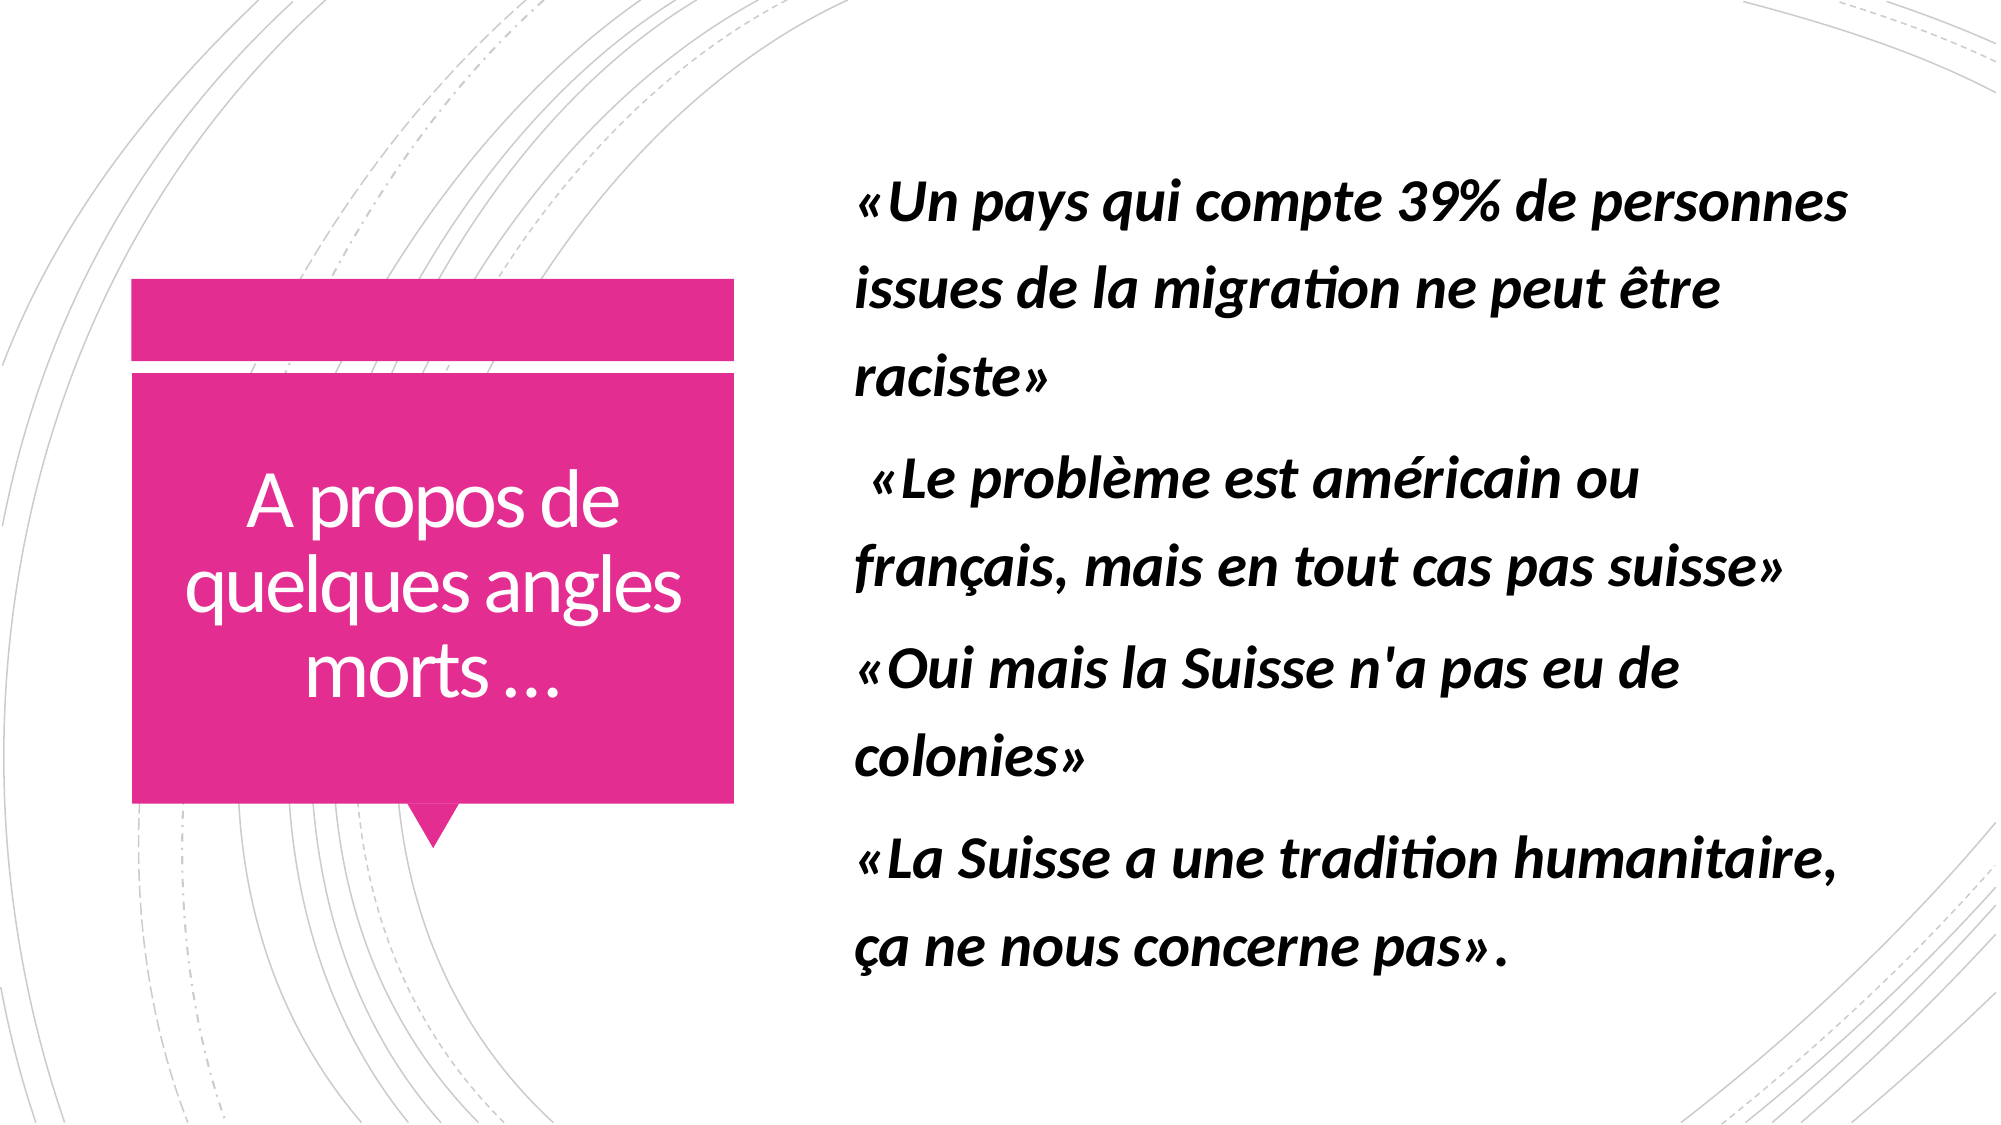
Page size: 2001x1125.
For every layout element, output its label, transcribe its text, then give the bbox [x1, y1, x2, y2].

title A propos de quelques angles morts … [145, 385, 720, 789]
list «Un pays qui compte 39% de personnes issues de la migration ne peut être raciste» «Le problème est américain ou français, mais en tout cas pas suisse» «Oui mais la Suisse n'a pas eu de colonies» «La Suisse a une tradition humanitaire, ça ne nous concerne pas». [839, 131, 1871, 993]
